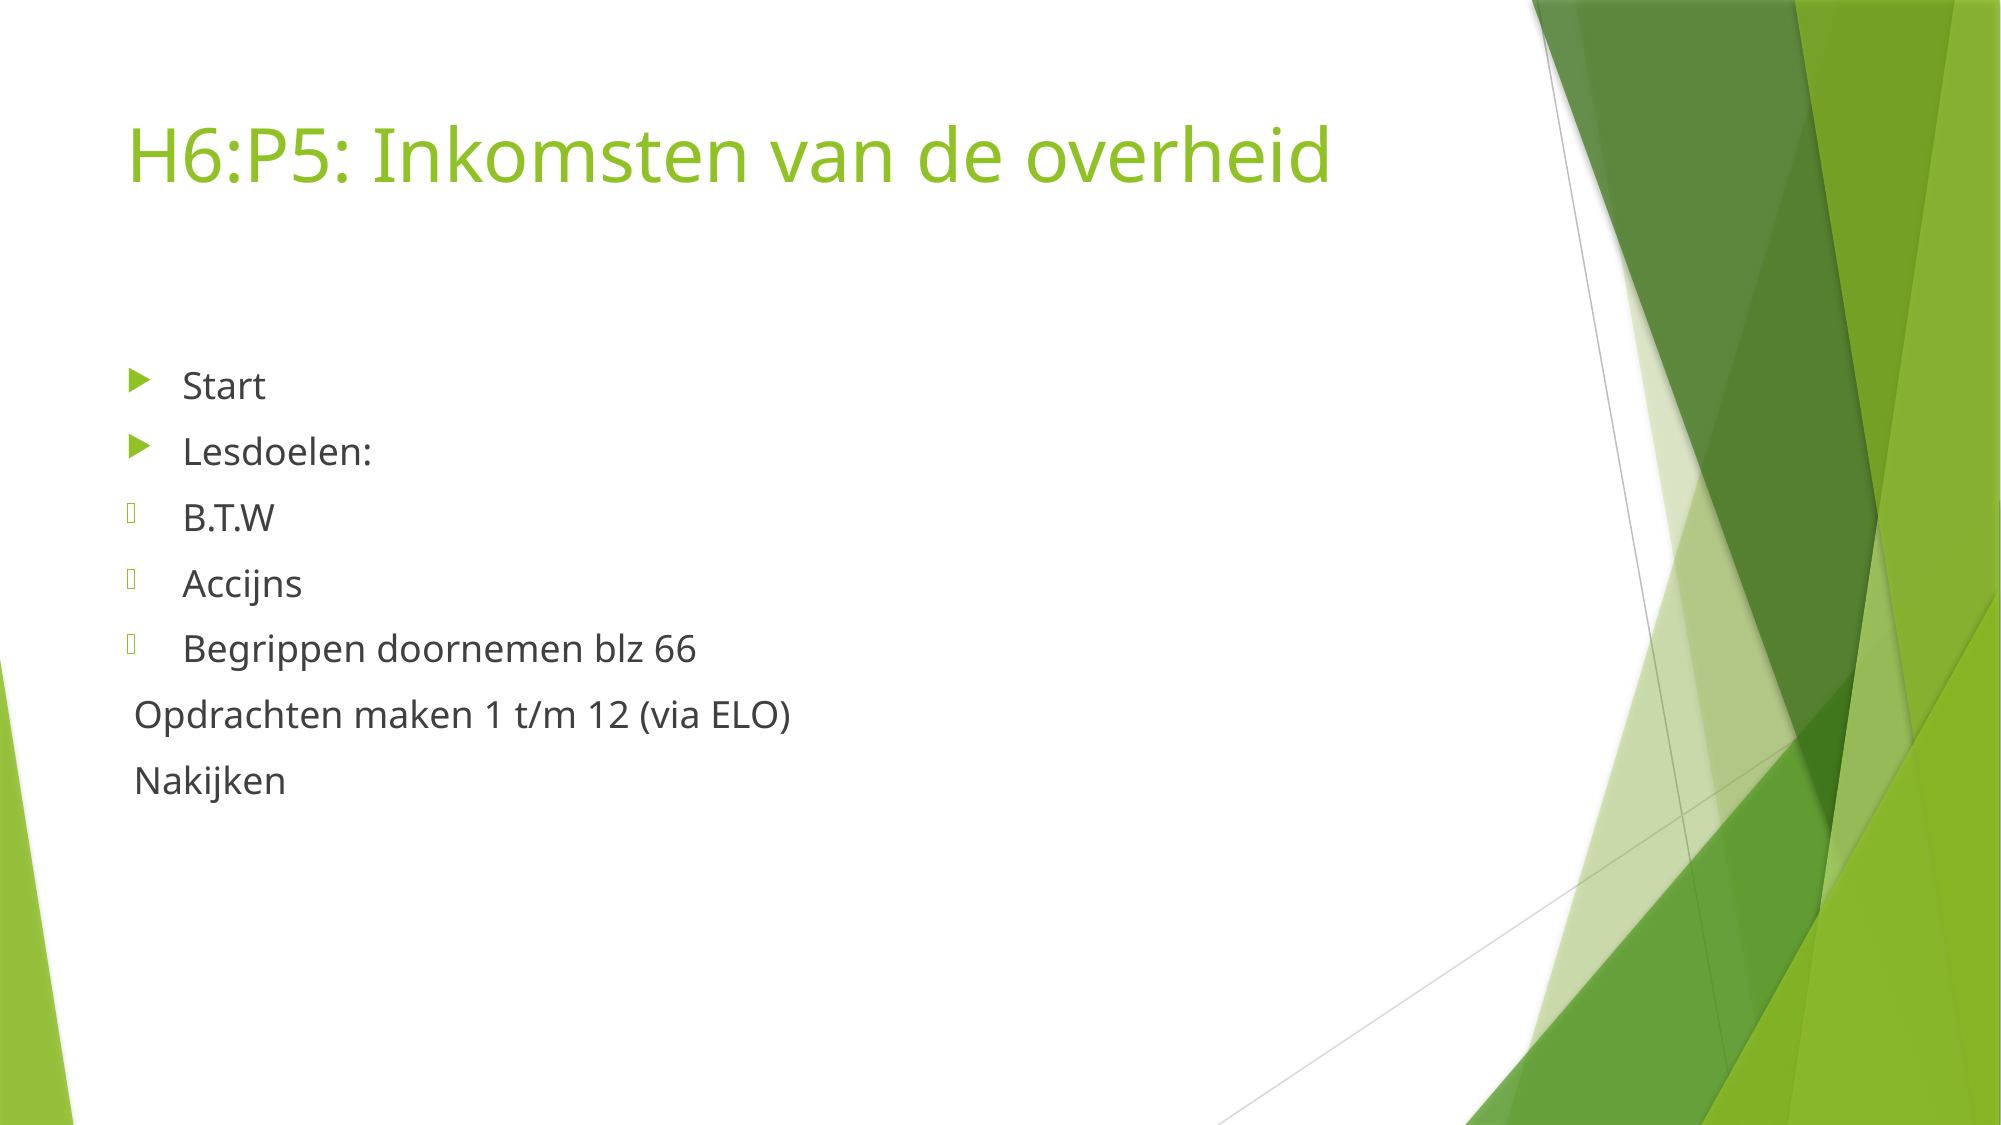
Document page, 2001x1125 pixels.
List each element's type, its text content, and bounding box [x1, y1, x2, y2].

list Start Lesdoelen: B.T.W Accijns Begrippen doornemen blz 66 Opdrachten maken 1 t/m 12 (via ELO) Nakijken [111, 354, 1522, 992]
title H6:P5: Inkomsten van de overheid [111, 99, 1522, 317]
